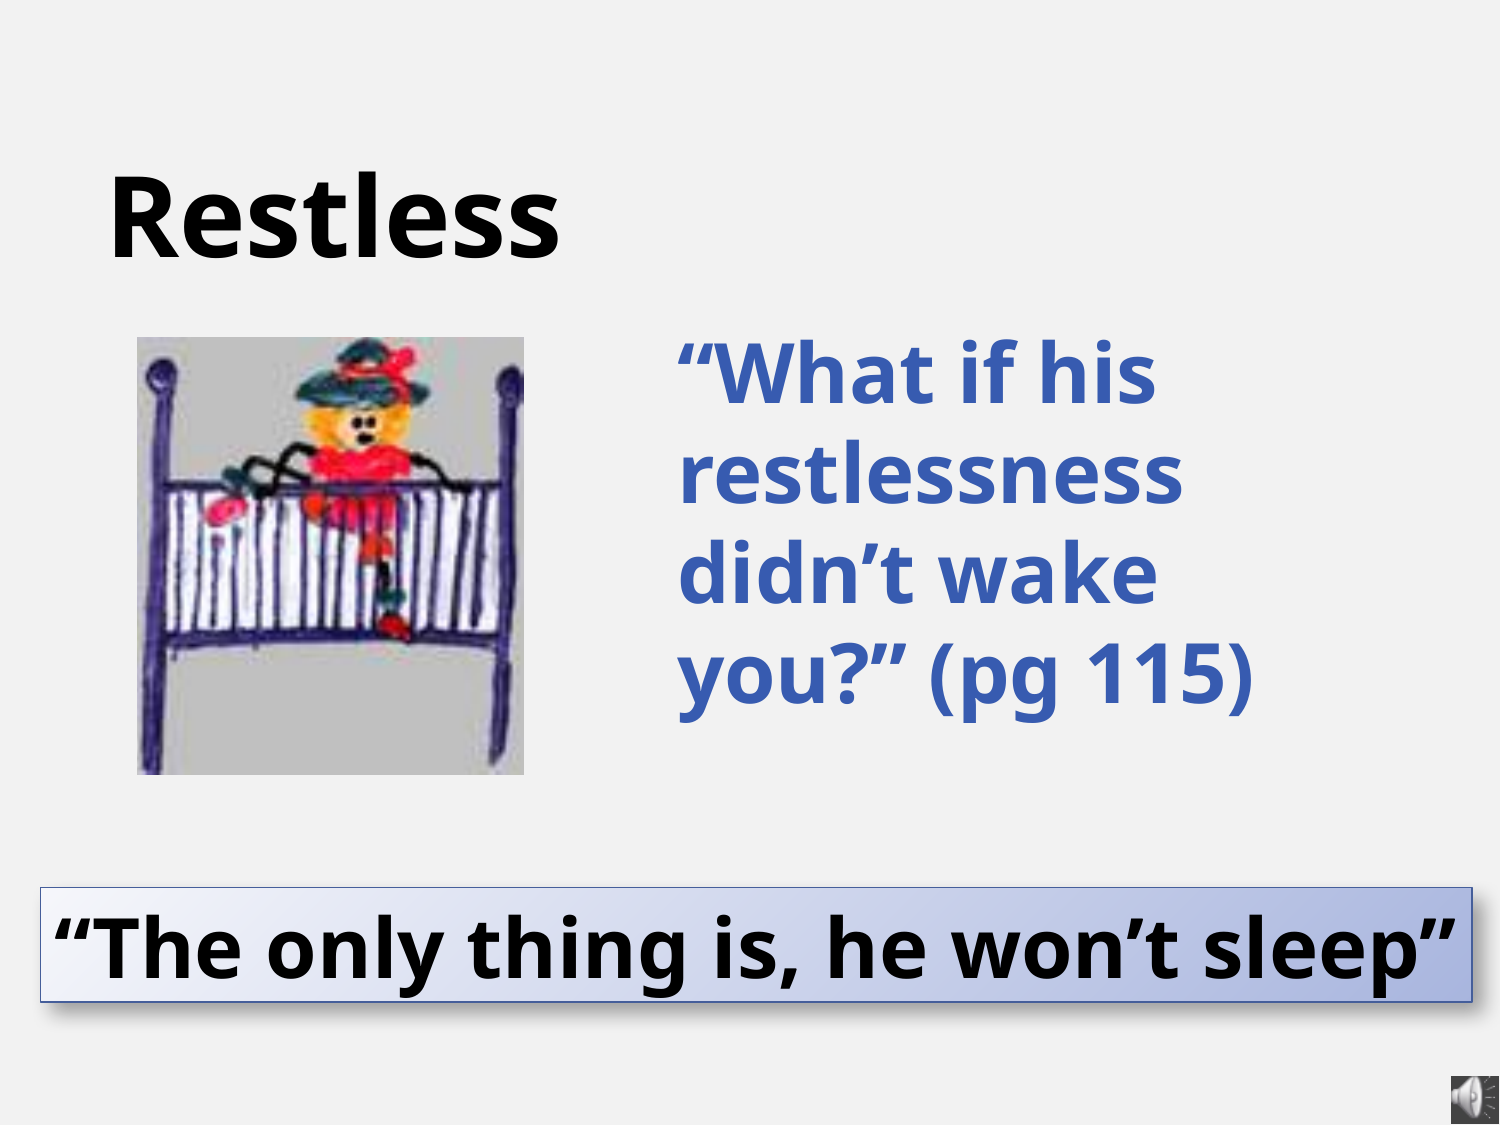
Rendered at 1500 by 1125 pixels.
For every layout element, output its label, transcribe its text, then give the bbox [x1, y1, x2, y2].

picture [1449, 1074, 1500, 1125]
picture [137, 337, 524, 776]
text_box “The only thing is, he won’t sleep” [40, 887, 1473, 1003]
text_box Restless [90, 137, 579, 288]
text_box “What if his restlessness didn’t wake you?” (pg 115) [662, 312, 1413, 728]
